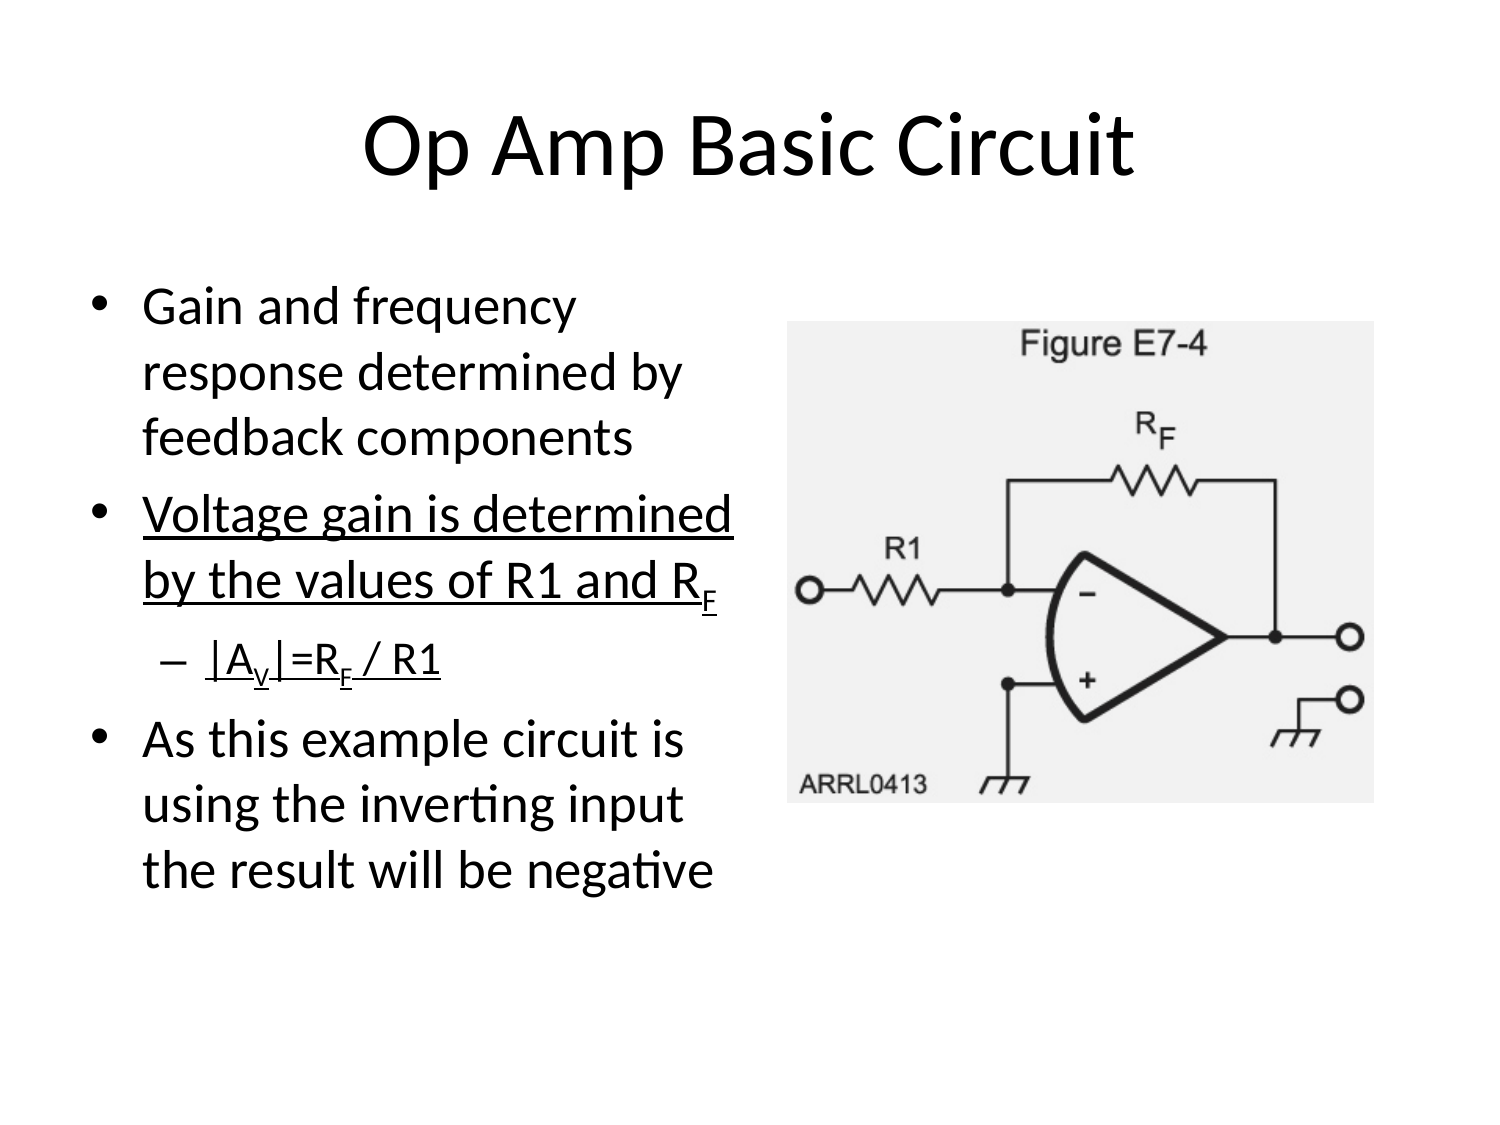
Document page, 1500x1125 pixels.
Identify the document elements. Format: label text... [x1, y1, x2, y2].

list Gain and frequency response determined by feedback components Voltage gain is determined by the values of R1 and RF |AV|=RF / R1 As this example circuit is using the inverting input the result will be negative [75, 262, 750, 1005]
list [762, 262, 1425, 1005]
picture [787, 321, 1374, 804]
title Op Amp Basic Circuit [75, 45, 1425, 233]
